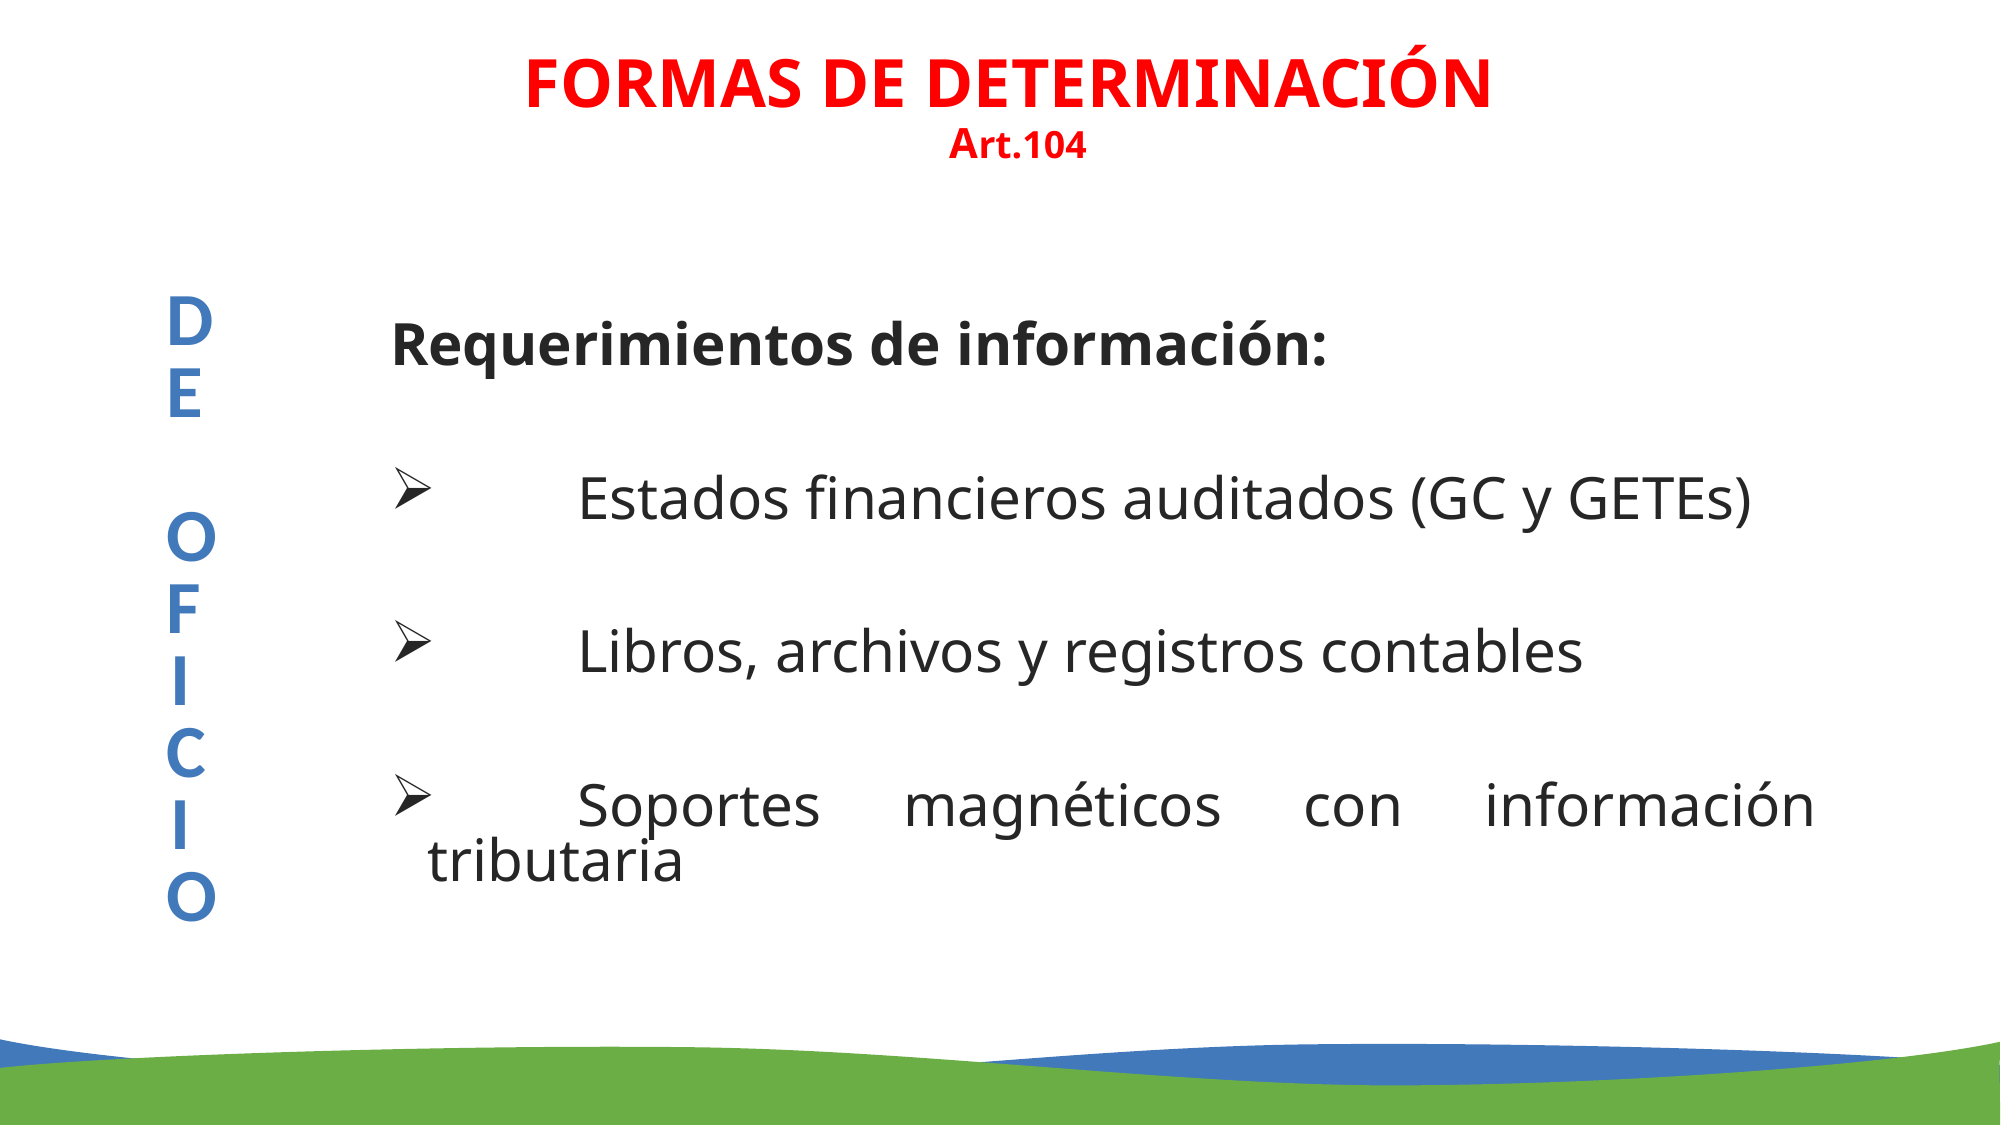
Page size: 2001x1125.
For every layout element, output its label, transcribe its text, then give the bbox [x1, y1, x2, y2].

text_box Requerimientos de información: Estados financieros auditados (GC y GETEs) Libros, archivos y registros contables Soportes magnéticos con información tributaria [375, 236, 1832, 996]
text_box DE OF I C IO [151, 280, 210, 943]
title FORMAS DE DETERMINACIÓN Art.104 [361, 49, 1676, 192]
